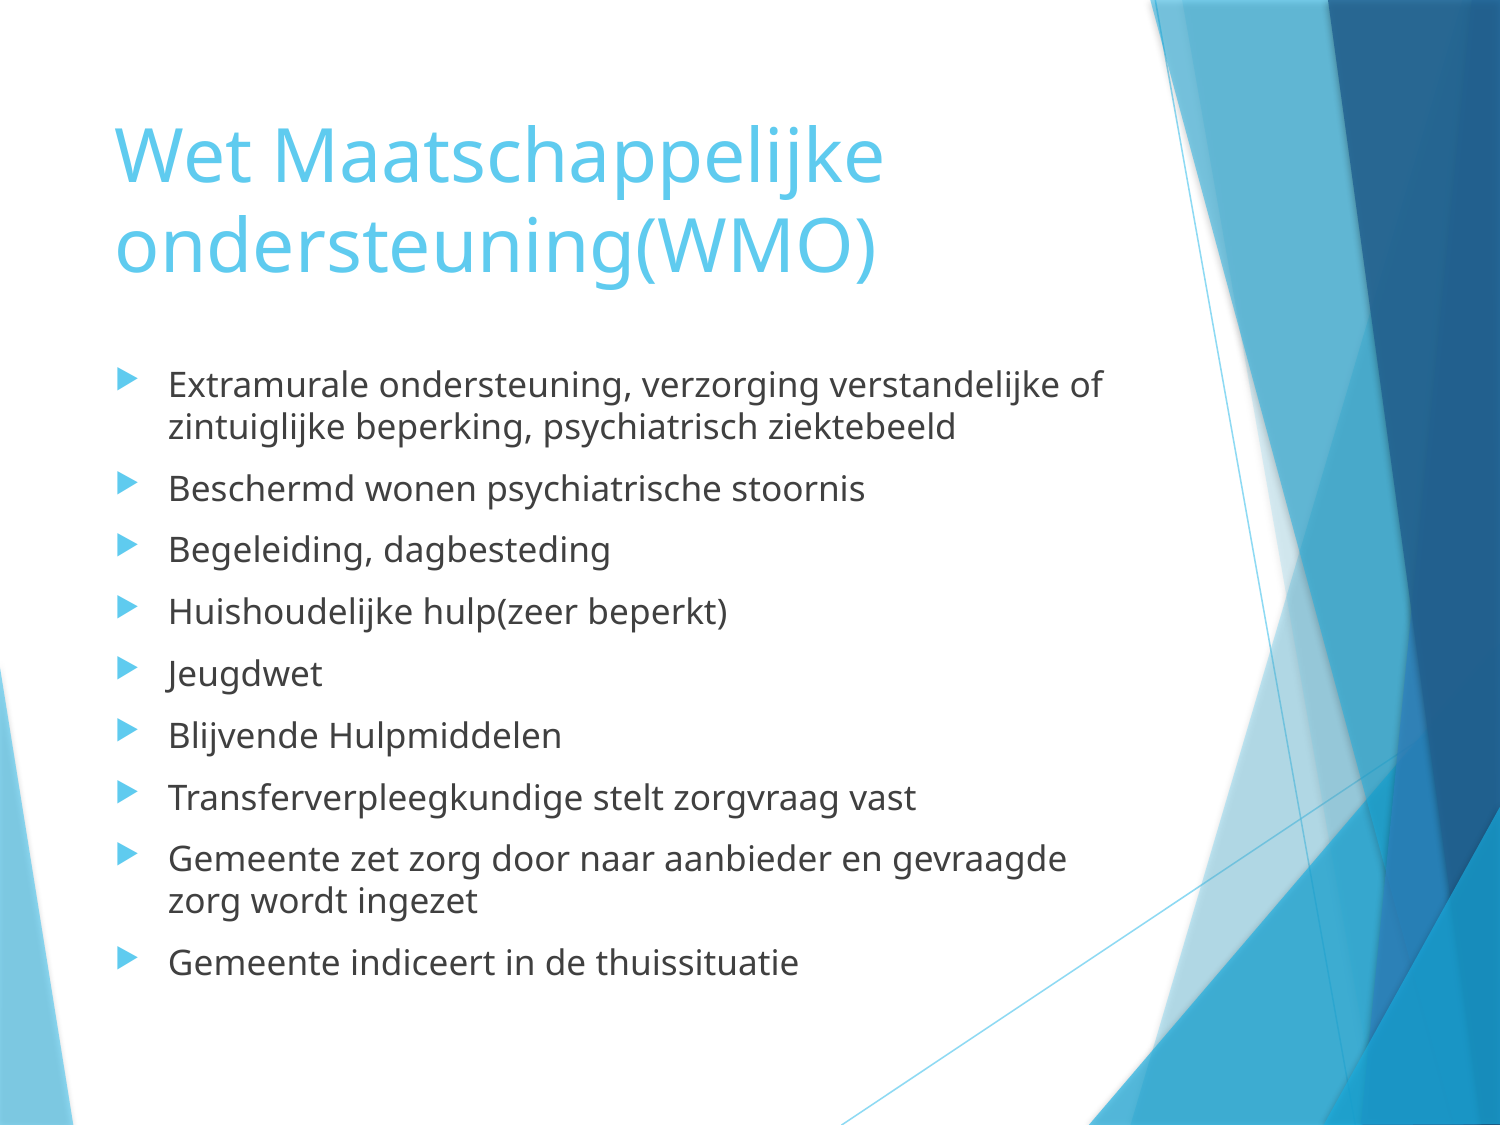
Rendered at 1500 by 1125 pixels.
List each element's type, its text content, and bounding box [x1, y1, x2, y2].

title Wet Maatschappelijke ondersteuning(WMO) [99, 99, 1142, 317]
list Extramurale ondersteuning, verzorging verstandelijke of zintuiglijke beperking, psychiatrisch ziektebeeld Beschermd wonen psychiatrische stoornis Begeleiding, dagbesteding Huishoudelijke hulp(zeer beperkt) Jeugdwet Blijvende Hulpmiddelen Transferverpleegkundige stelt zorgvraag vast Gemeente zet zorg door naar aanbieder en gevraagde zorg wordt ingezet Gemeente indiceert in de thuissituatie [99, 354, 1142, 992]
